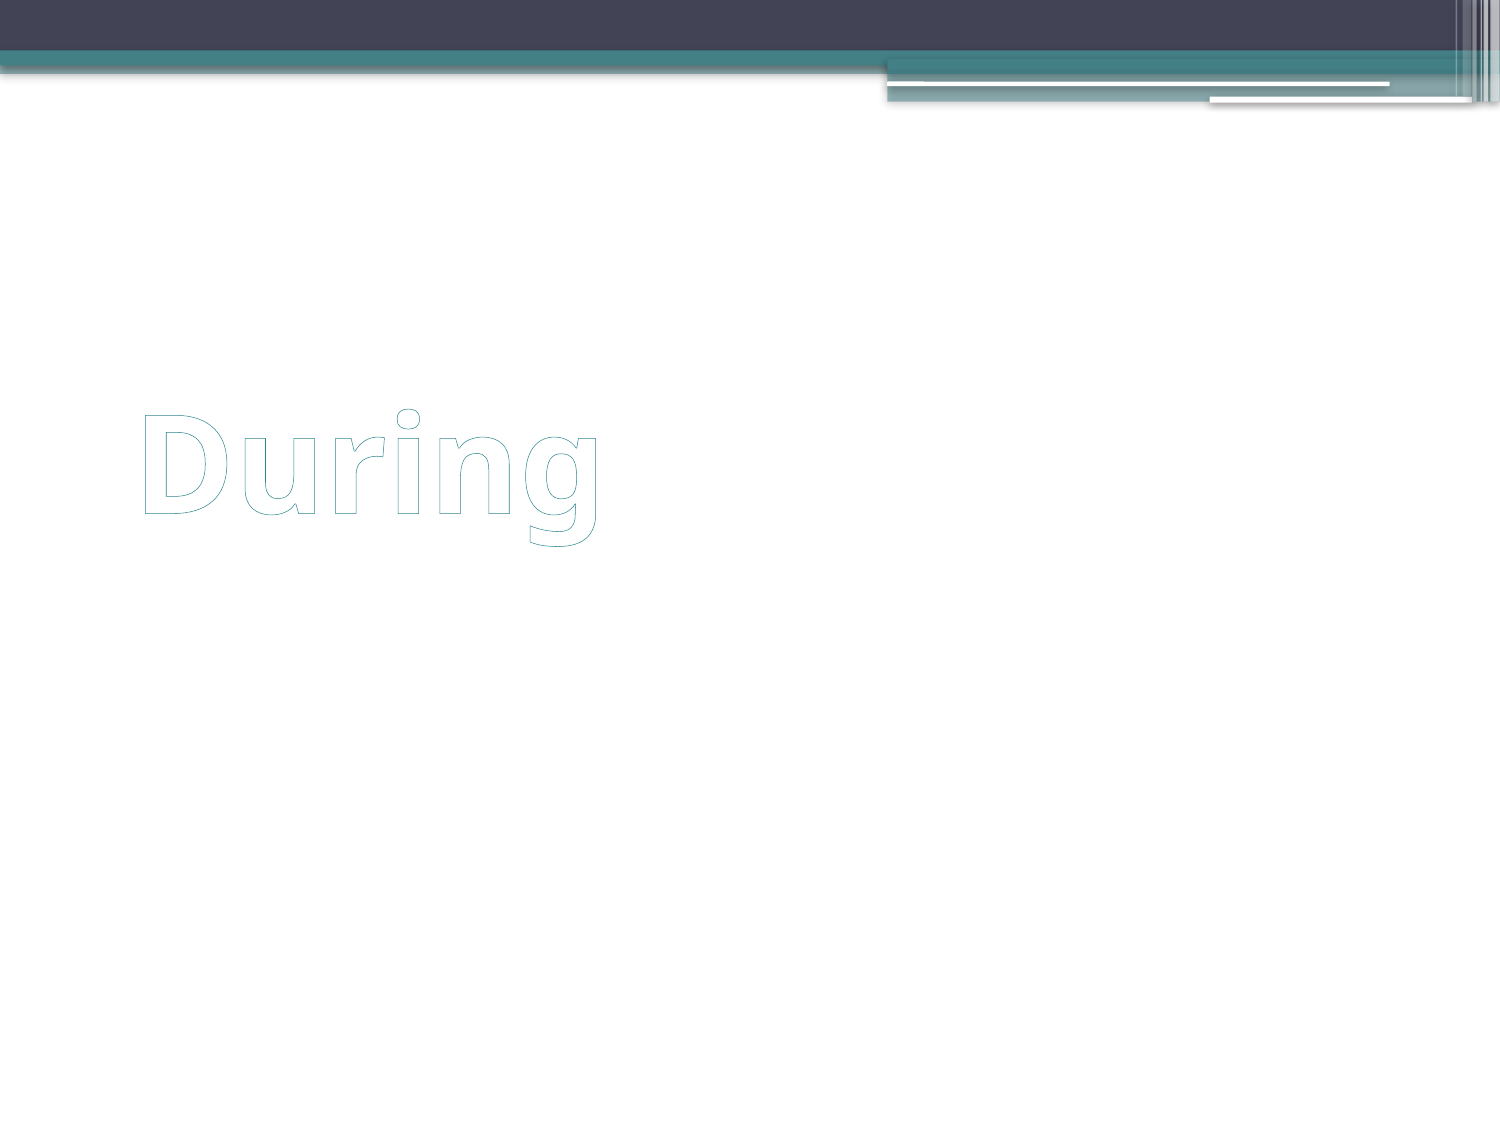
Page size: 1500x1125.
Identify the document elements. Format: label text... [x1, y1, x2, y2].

title During [118, 324, 1394, 549]
